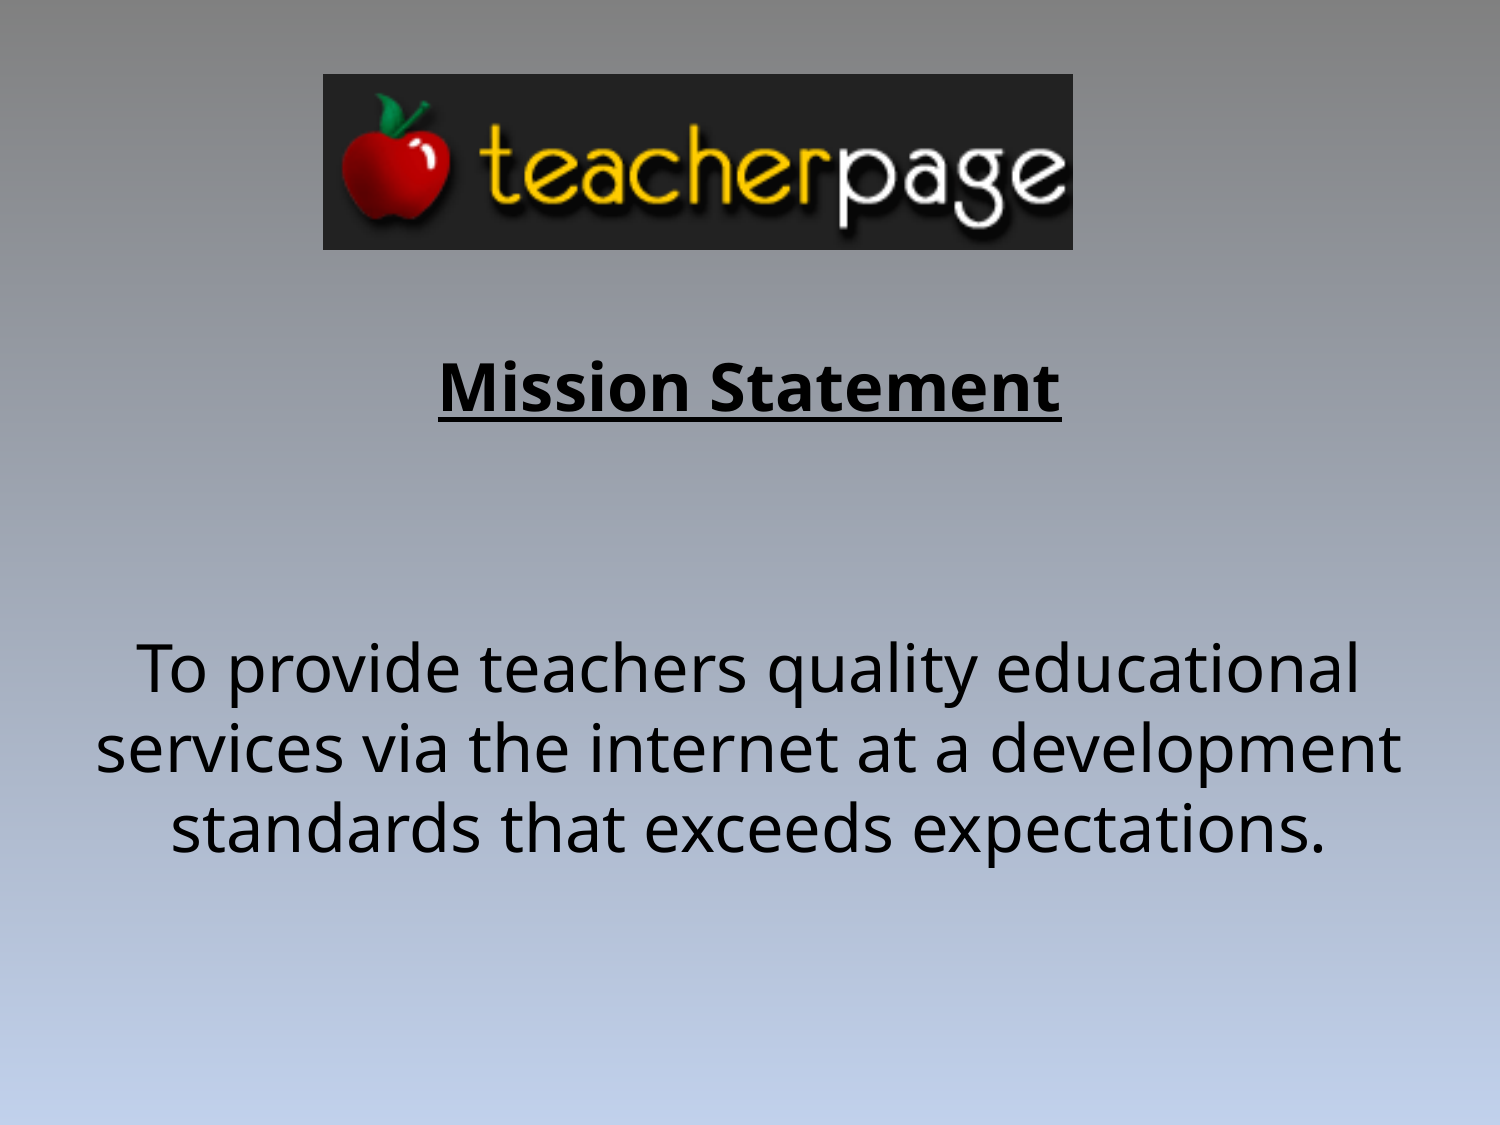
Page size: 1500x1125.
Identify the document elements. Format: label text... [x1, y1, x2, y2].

picture [323, 74, 1073, 250]
list Mission Statement To provide teachers quality educational services via the internet at a development standards that exceeds expectations. [75, 337, 1425, 913]
